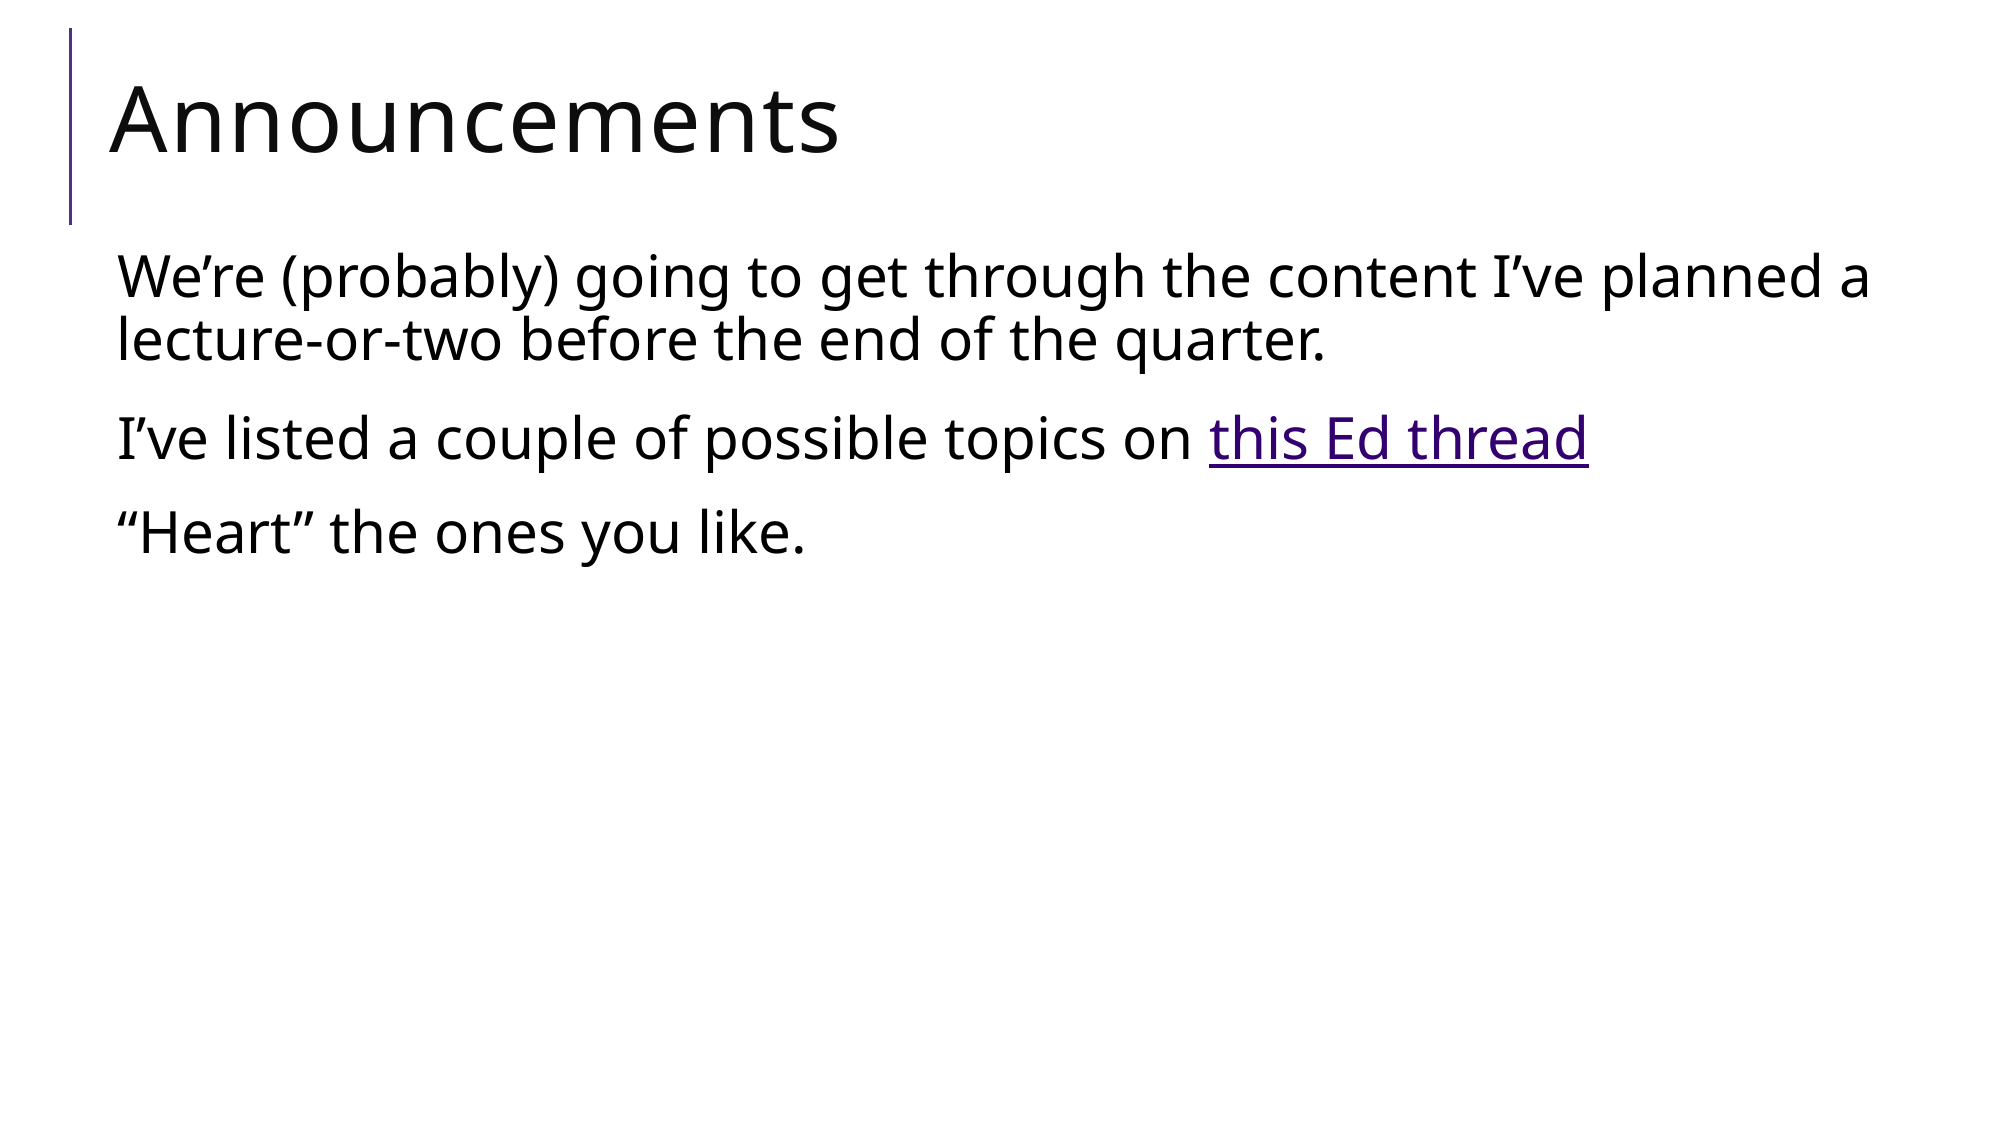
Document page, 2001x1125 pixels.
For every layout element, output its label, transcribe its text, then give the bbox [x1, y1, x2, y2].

list We’re (probably) going to get through the content I’ve planned a lecture-or-two before the end of the quarter. I’ve listed a couple of possible topics on this Ed thread “Heart” the ones you like. [94, 240, 1930, 1035]
title Announcements [94, 43, 1930, 210]
